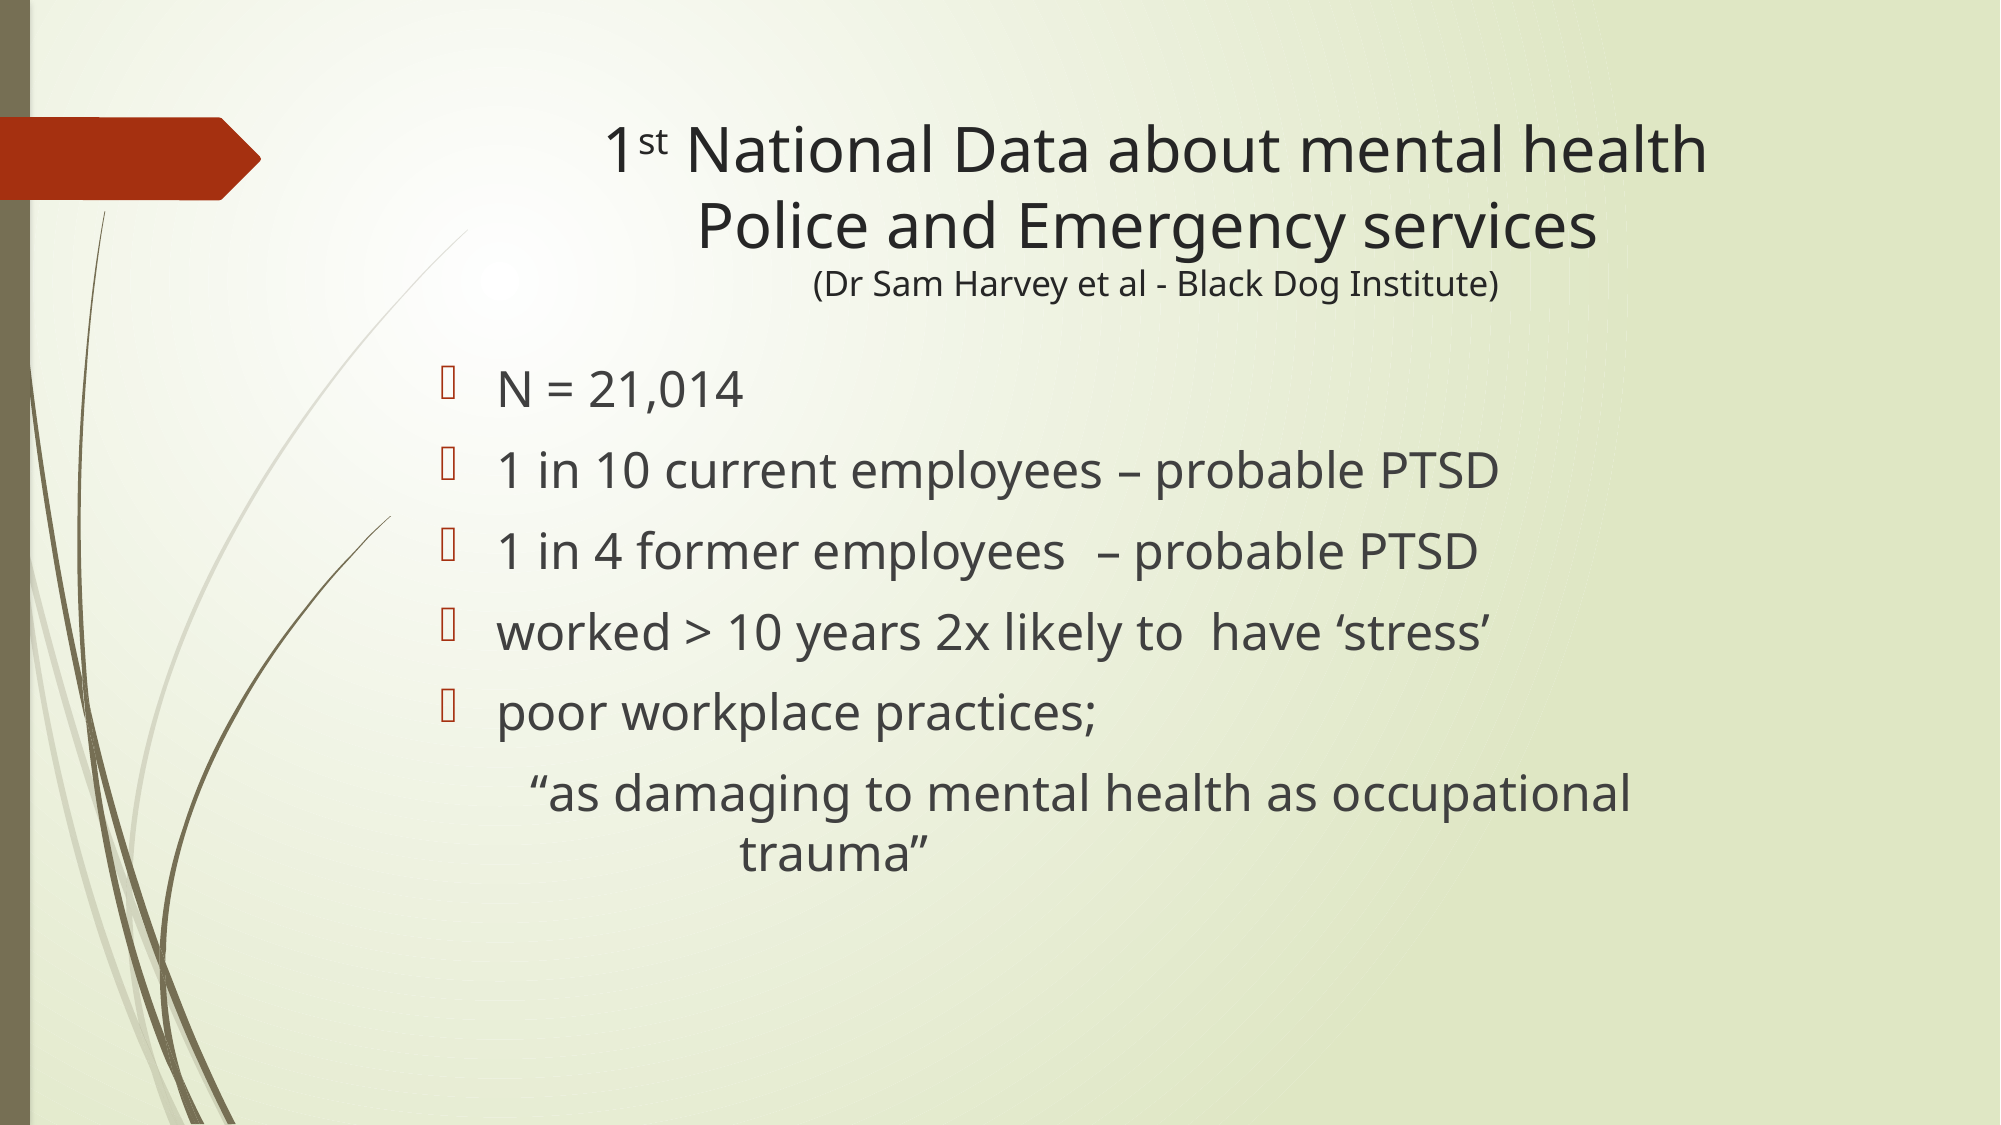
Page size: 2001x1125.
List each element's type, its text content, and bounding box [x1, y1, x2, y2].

title 1st National Data about mental health Police and Emergency services (Dr Sam Harvey et al - Black Dog Institute) [425, 102, 1888, 313]
list N = 21,014 1 in 10 current employees – probable PTSD 1 in 4 former employees – probable PTSD worked > 10 years 2x likely to have ‘stress’ poor workplace practices; “as damaging to mental health as occupational trauma” [424, 350, 1888, 970]
